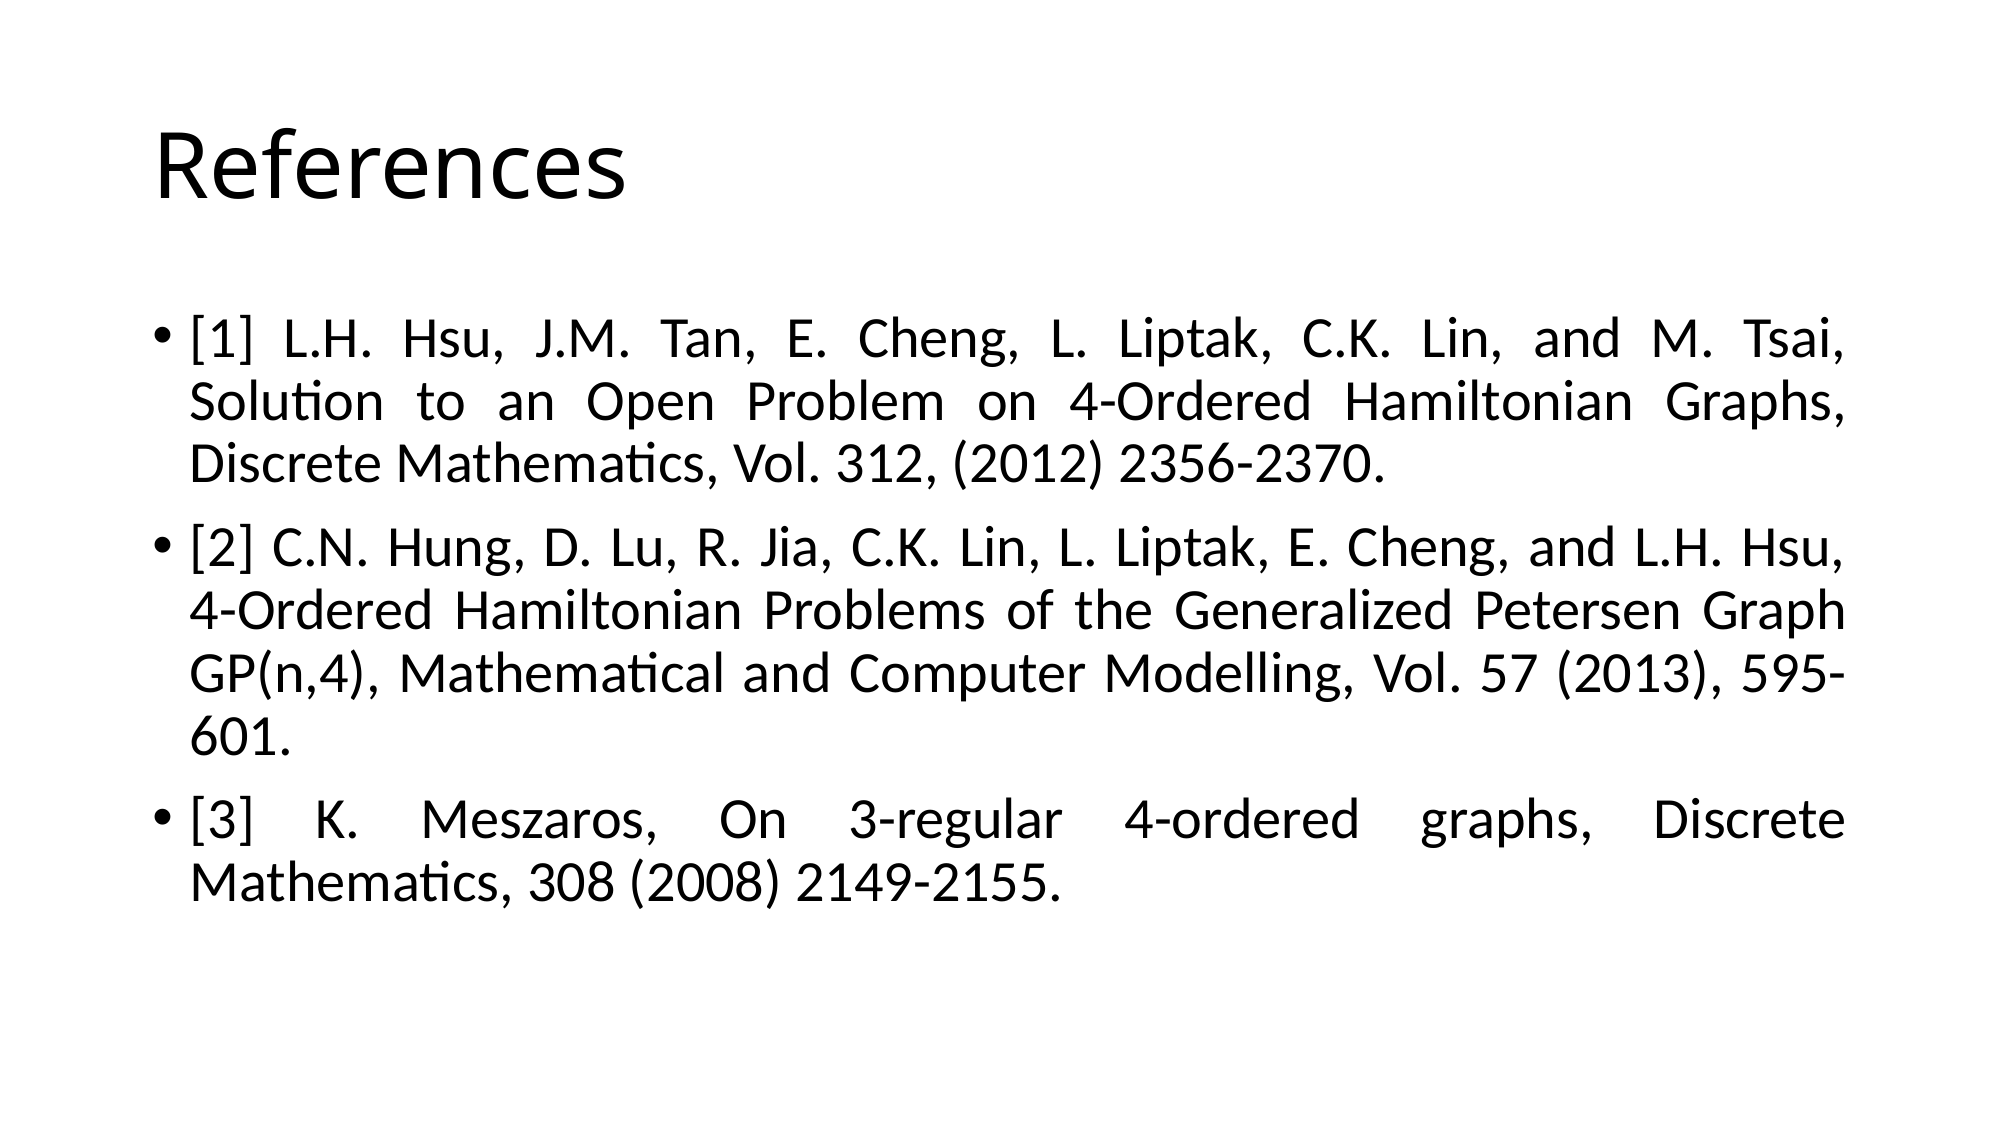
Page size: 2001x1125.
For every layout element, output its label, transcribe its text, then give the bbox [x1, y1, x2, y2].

list [1] L.H. Hsu, J.M. Tan, E. Cheng, L. Liptak, C.K. Lin, and M. Tsai, Solution to an Open Problem on 4-Ordered Hamiltonian Graphs, Discrete Mathematics, Vol. 312, (2012) 2356-2370. [2] C.N. Hung, D. Lu, R. Jia, C.K. Lin, L. Liptak, E. Cheng, and L.H. Hsu, 4-Ordered Hamiltonian Problems of the Generalized Petersen Graph GP(n,4), Mathematical and Computer Modelling, Vol. 57 (2013), 595-601. [3] K. Meszaros, On 3-regular 4-ordered graphs, Discrete Mathematics, 308 (2008) 2149-2155. [137, 299, 1863, 1014]
title References [137, 59, 1863, 278]
